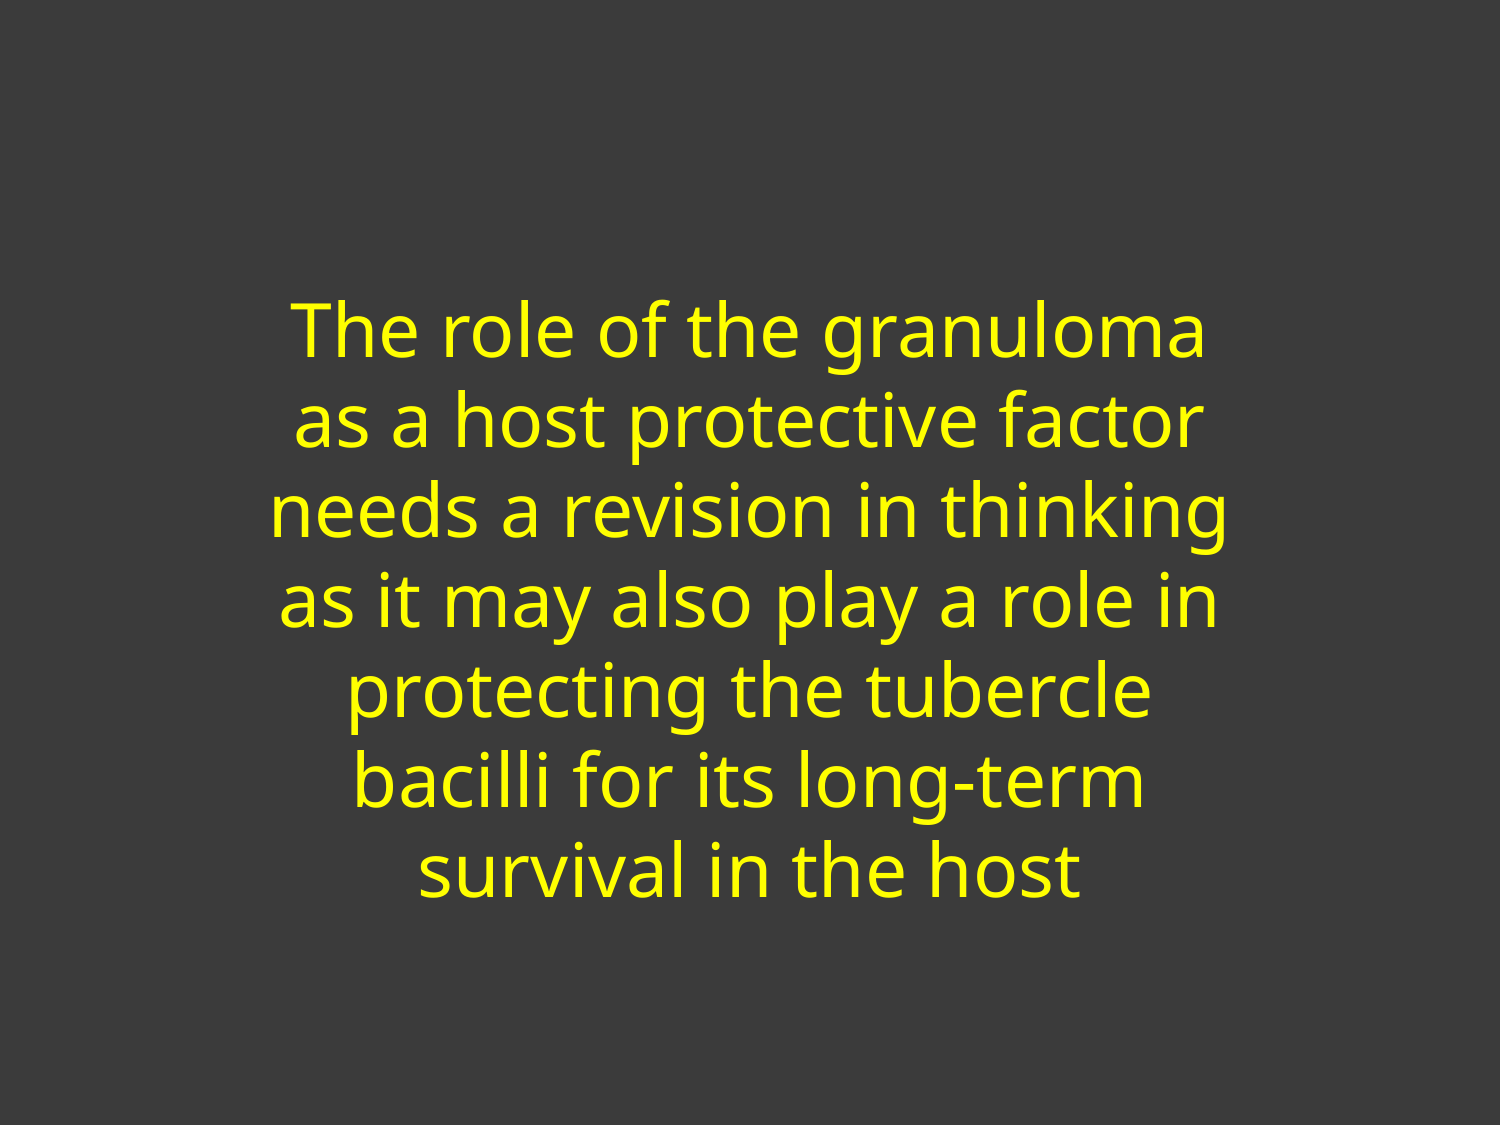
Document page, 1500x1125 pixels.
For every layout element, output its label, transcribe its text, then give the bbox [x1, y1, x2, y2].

text_box The role of the granuloma as a host protective factor needs a revision in thinking as it may also play a role in protecting the tubercle bacilli for its long-term survival in the host [249, 274, 1250, 920]
